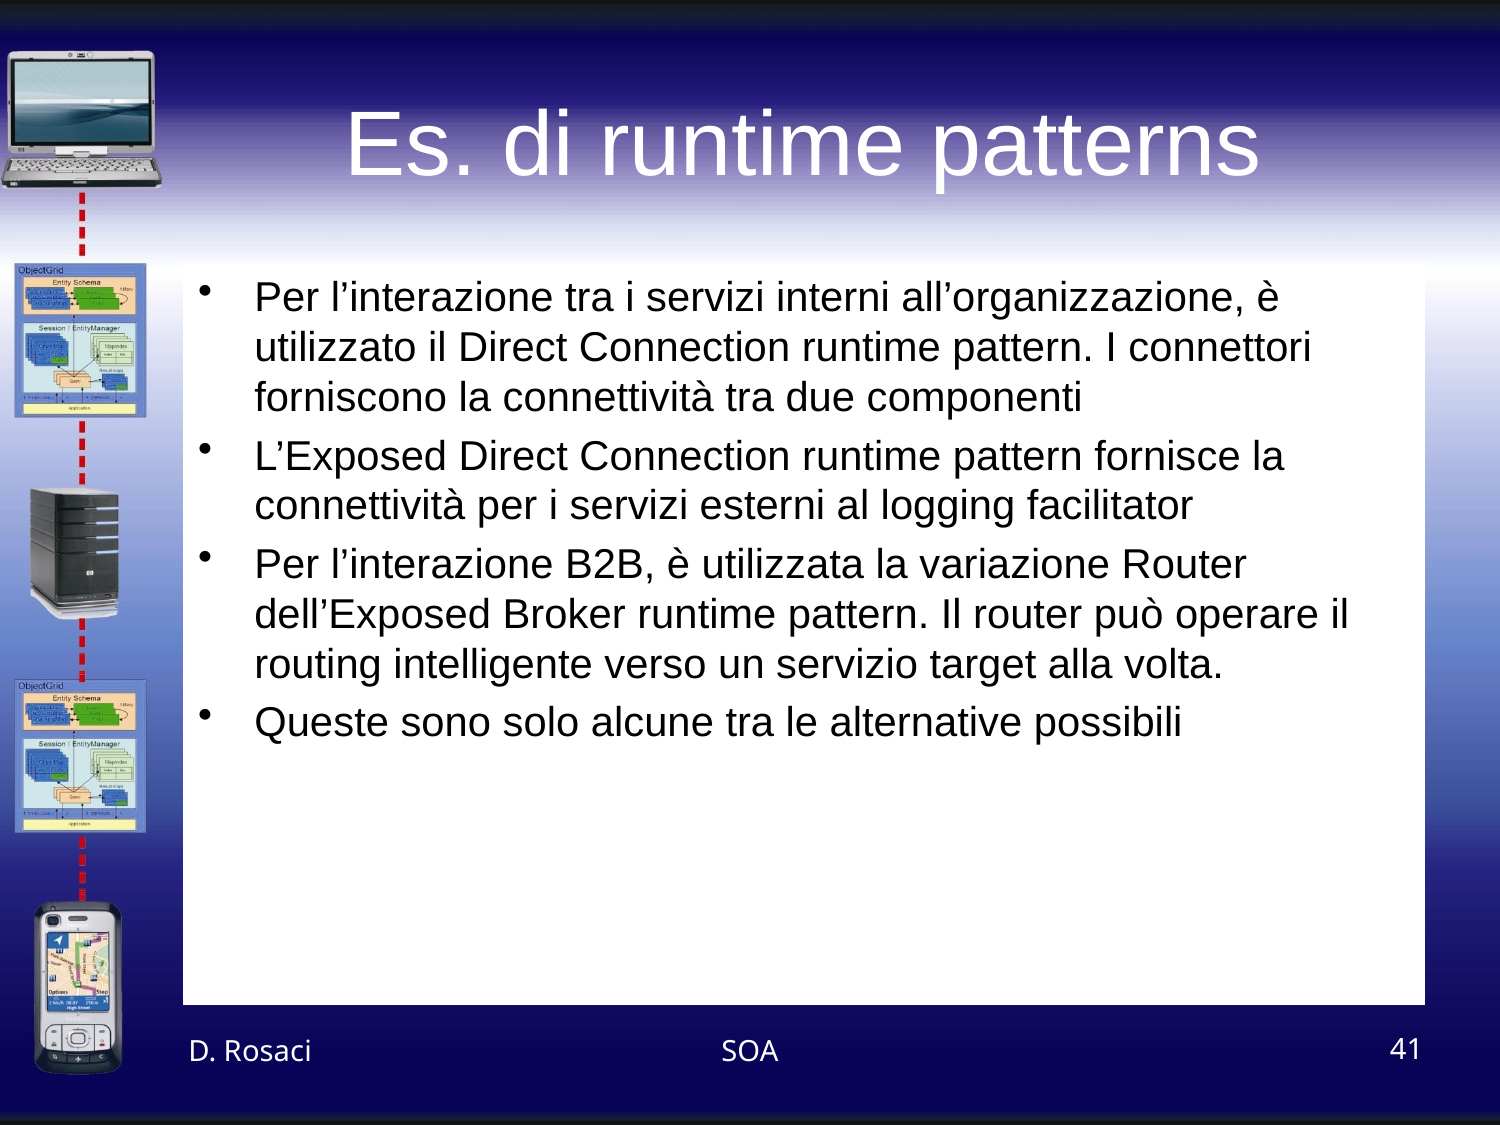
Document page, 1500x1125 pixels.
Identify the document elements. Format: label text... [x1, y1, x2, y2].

title Es. di runtime patterns [182, 44, 1426, 233]
footer SOA [512, 1024, 988, 1103]
slide_number D. Rosaci [74, 1024, 426, 1103]
picture [0, 0, 1500, 1125]
list Per l’interazione tra i servizi interni all’organizzazione, è utilizzato il Direct Connection runtime pattern. I connettori forniscono la connettività tra due componenti L’Exposed Direct Connection runtime pattern fornisce la connettività per i servizi esterni al logging facilitator Per l’interazione B2B, è utilizzata la variazione Router dell’Exposed Broker runtime pattern. Il router può operare il routing intelligente verso un servizio target alla volta. Queste sono solo alcune tra le alternative possibili [182, 262, 1426, 1006]
